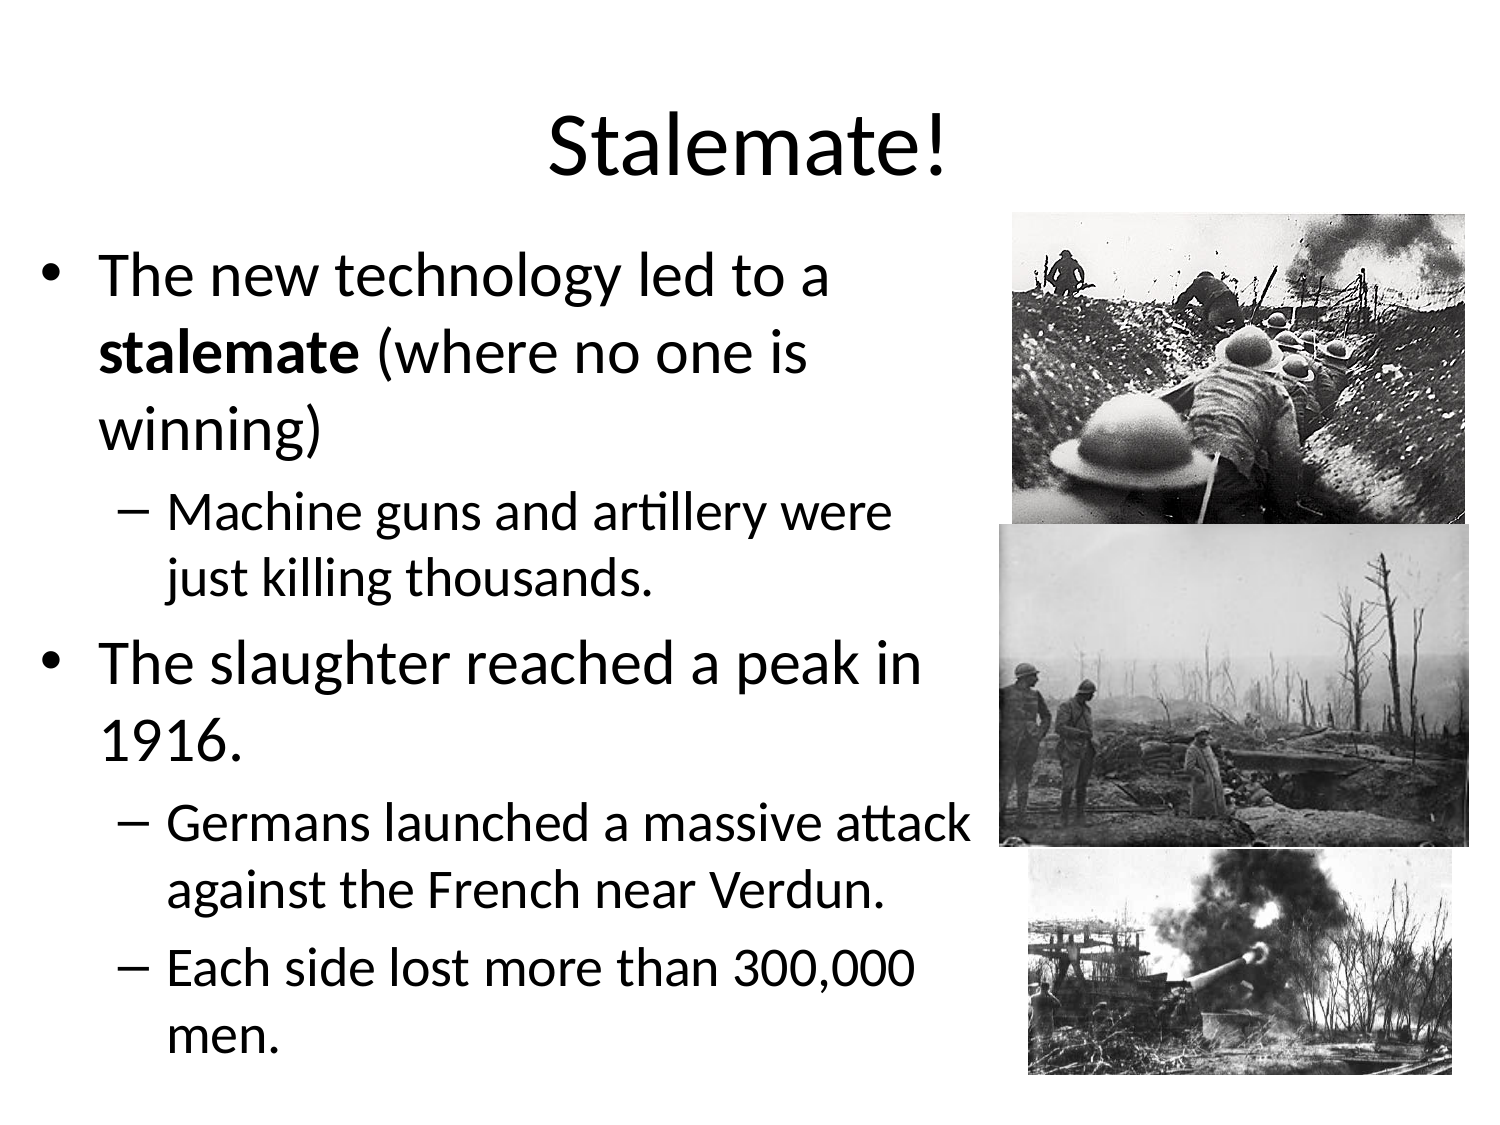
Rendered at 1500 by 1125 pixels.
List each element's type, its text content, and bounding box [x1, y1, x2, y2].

list The new technology led to a stalemate (where no one is winning) Machine guns and artillery were just killing thousands. The slaughter reached a peak in 1916. Germans launched a massive attack against the French near Verdun. Each side lost more than 300,000 men. [24, 224, 988, 1088]
picture [1028, 849, 1452, 1076]
picture [999, 212, 1469, 847]
title Stalemate! [75, 45, 1425, 233]
